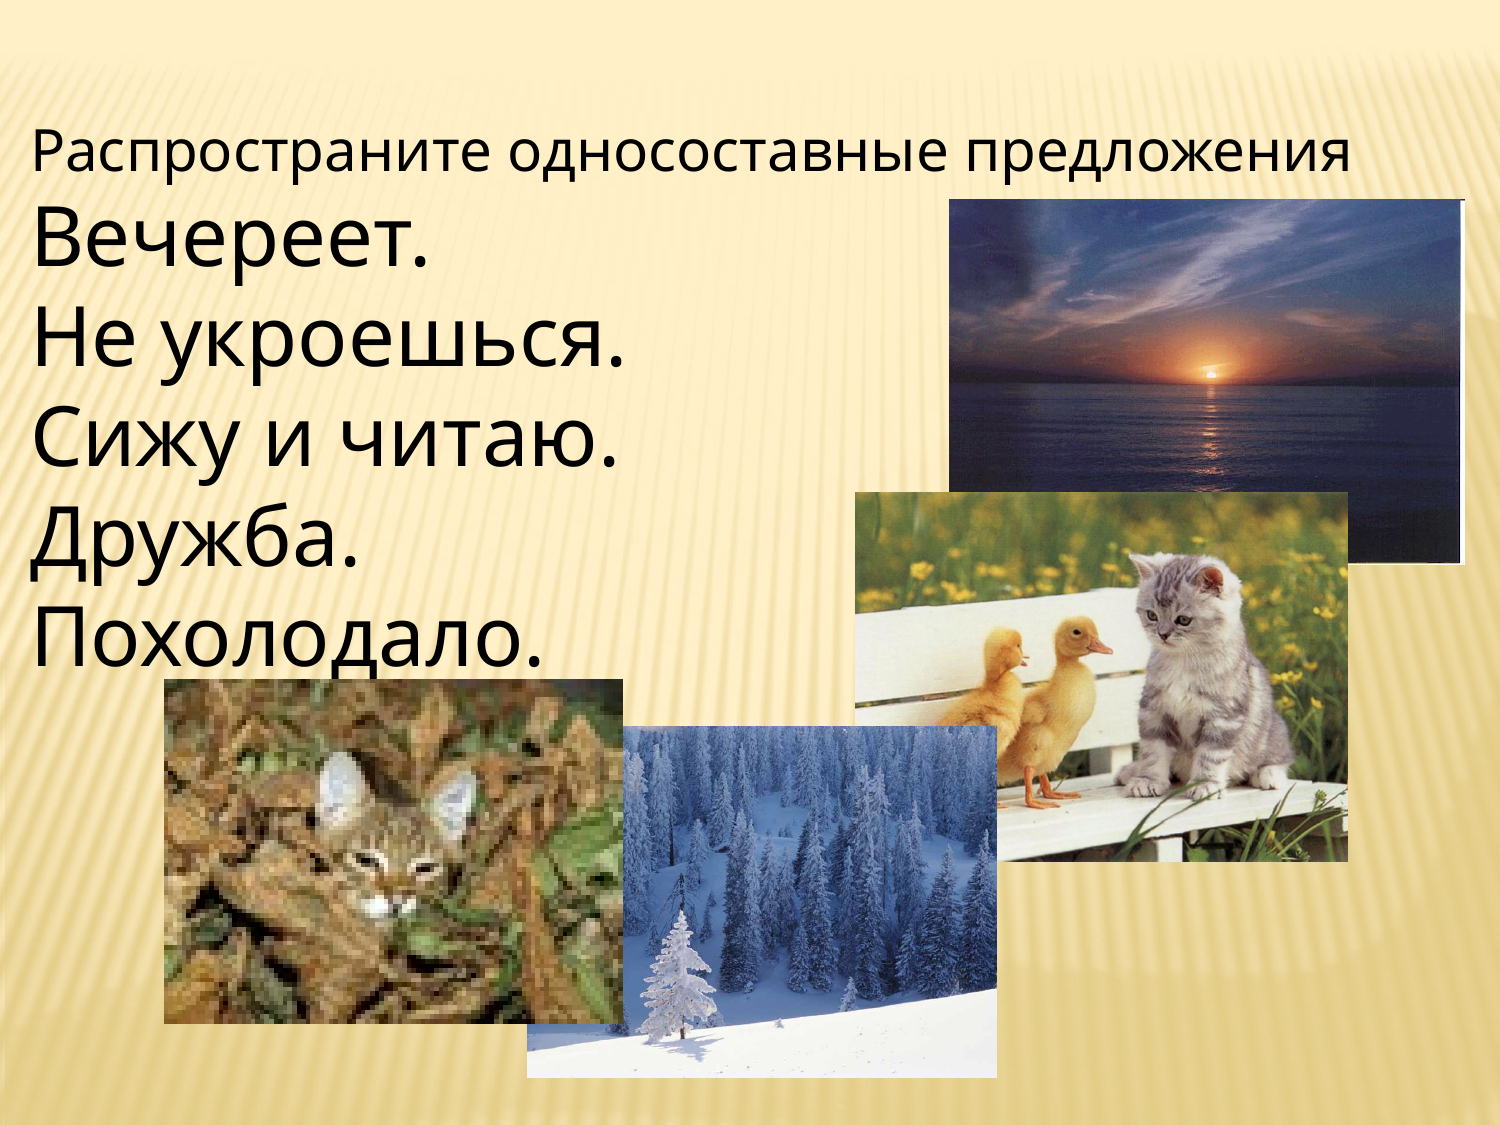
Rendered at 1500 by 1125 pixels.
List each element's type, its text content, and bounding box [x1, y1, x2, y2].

text_box Распространите односоставные предложения Вечереет. Не укроешься. Сижу и читаю. Дружба. Похолодало. [15, 105, 1383, 736]
picture [163, 198, 1466, 1079]
